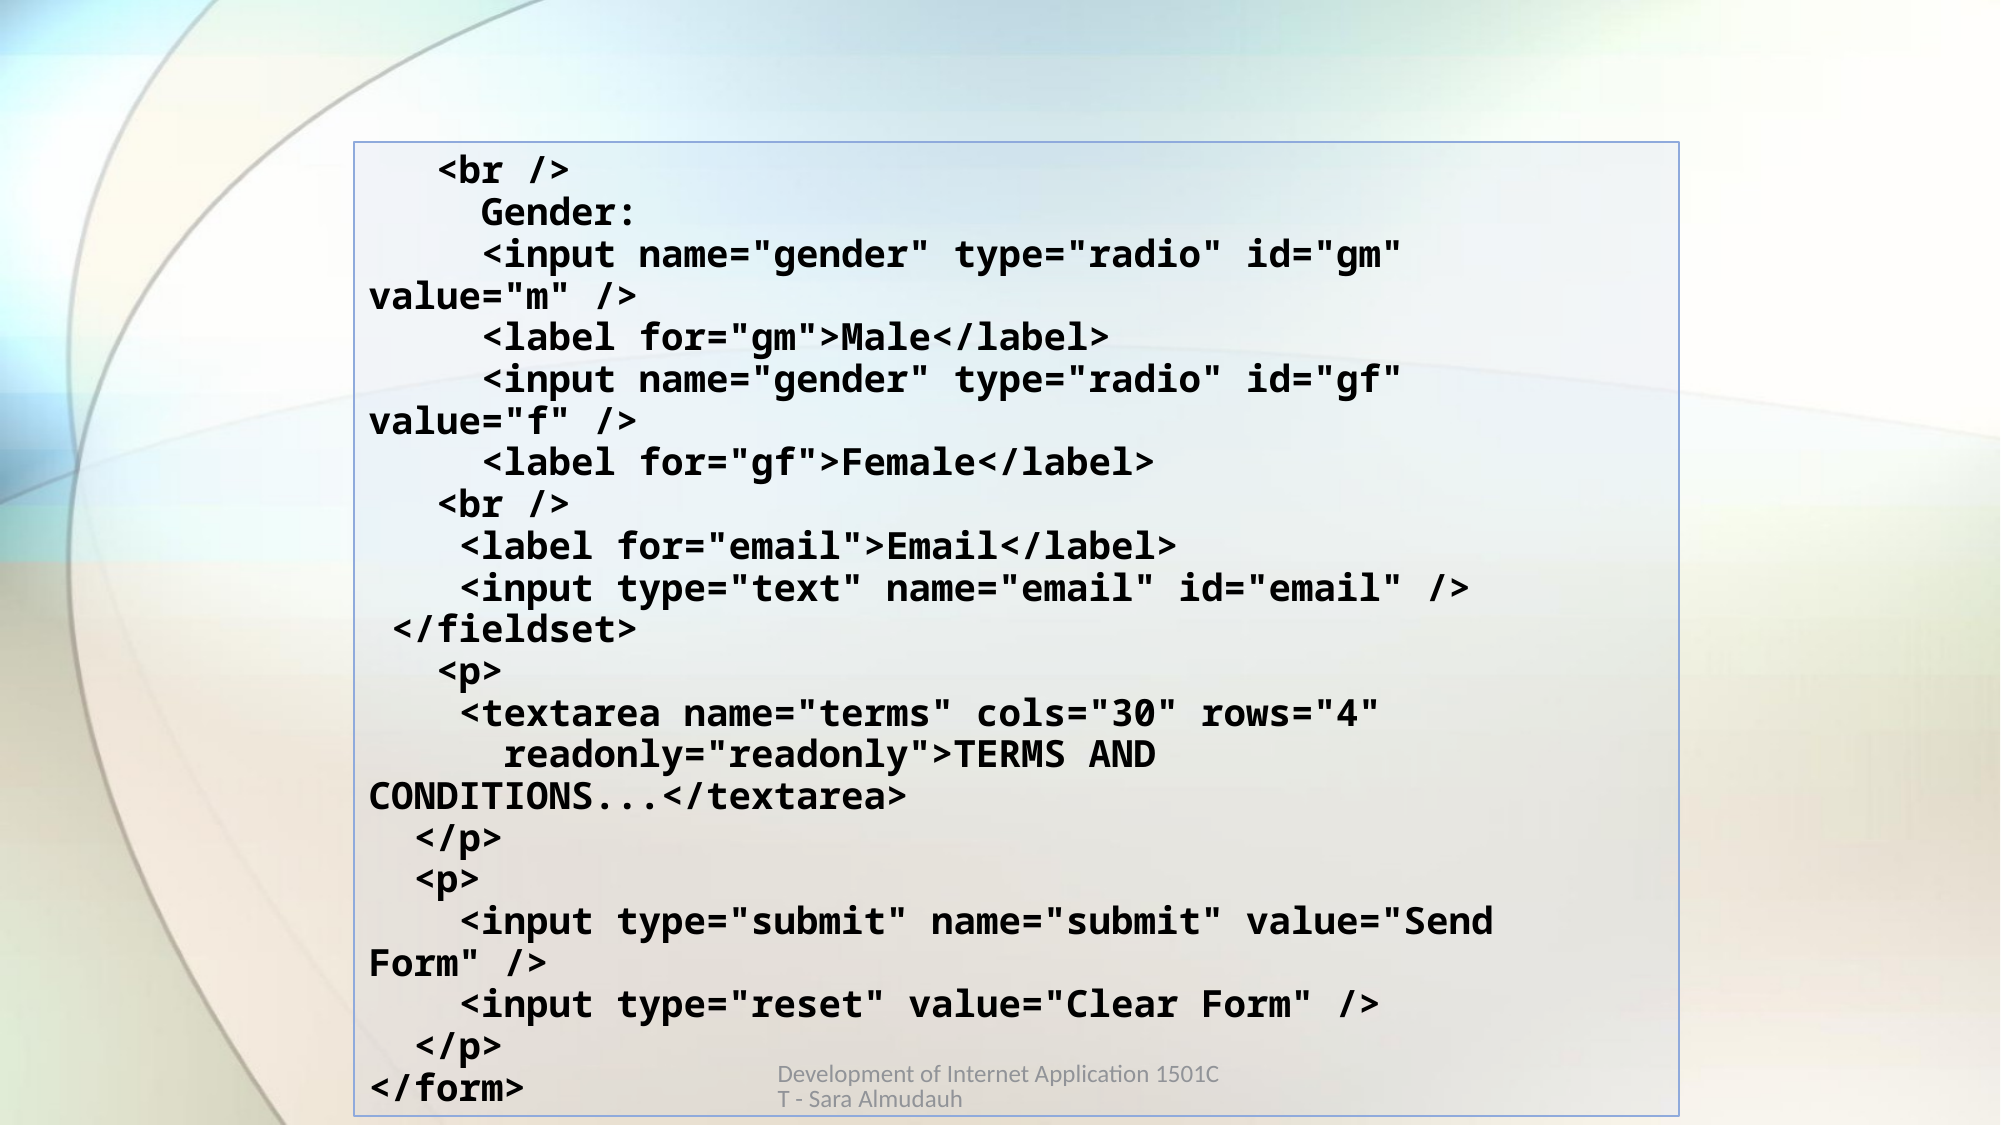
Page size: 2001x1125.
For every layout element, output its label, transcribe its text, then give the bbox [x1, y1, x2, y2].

picture [0, 0, 2001, 1125]
text_box <br /> Gender: <input name="gender" type="radio" id="gm" value="m" /> <label for="gm">Male</label> <input name="gender" type="radio" id="gf" value="f" /> <label for="gf">Female</label> <br /> <label for="email">Email</label> <input type="text" name="email" id="email" /> </fieldset> <p> <textarea name="terms" cols="30" rows="4" readonly="readonly">TERMS AND CONDITIONS...</textarea> </p> <p> <input type="submit" name="submit" value="Send Form" /> <input type="reset" value="Clear Form" /> </p> </form> [353, 142, 1679, 1117]
